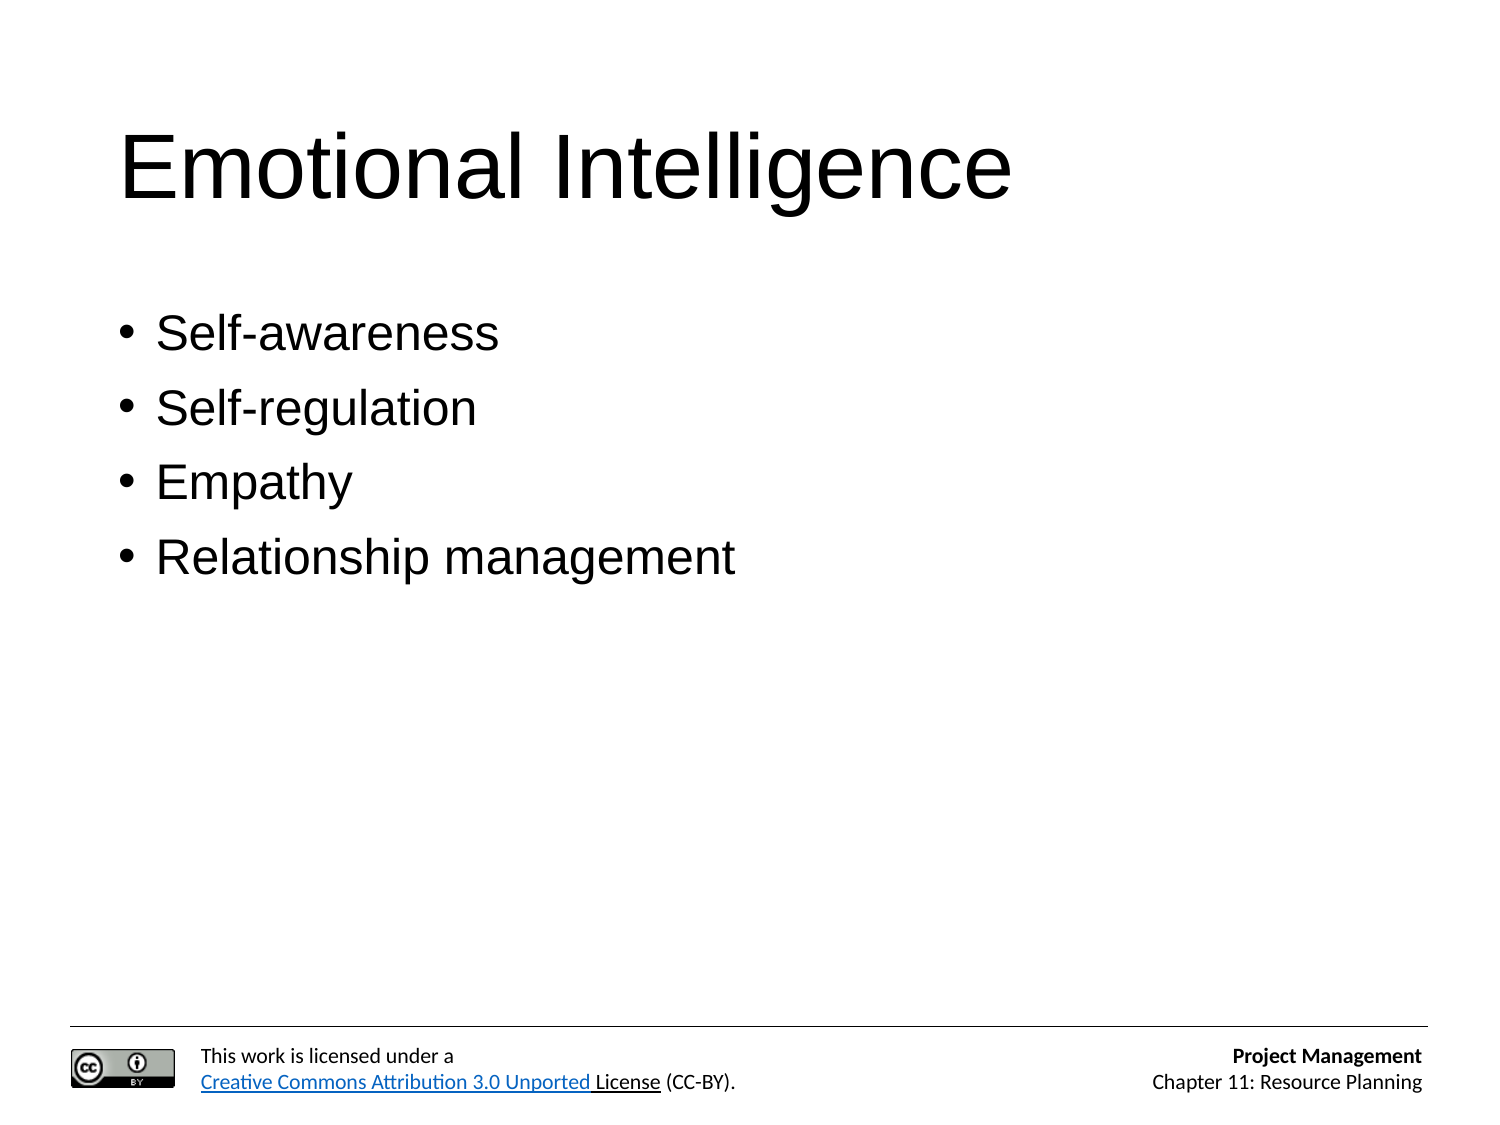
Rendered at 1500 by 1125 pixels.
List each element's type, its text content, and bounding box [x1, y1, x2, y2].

title Emotional Intelligence [103, 59, 1397, 278]
picture [71, 1049, 175, 1088]
list Self-awareness Self-regulation Empathy Relationship management [103, 299, 1397, 1014]
